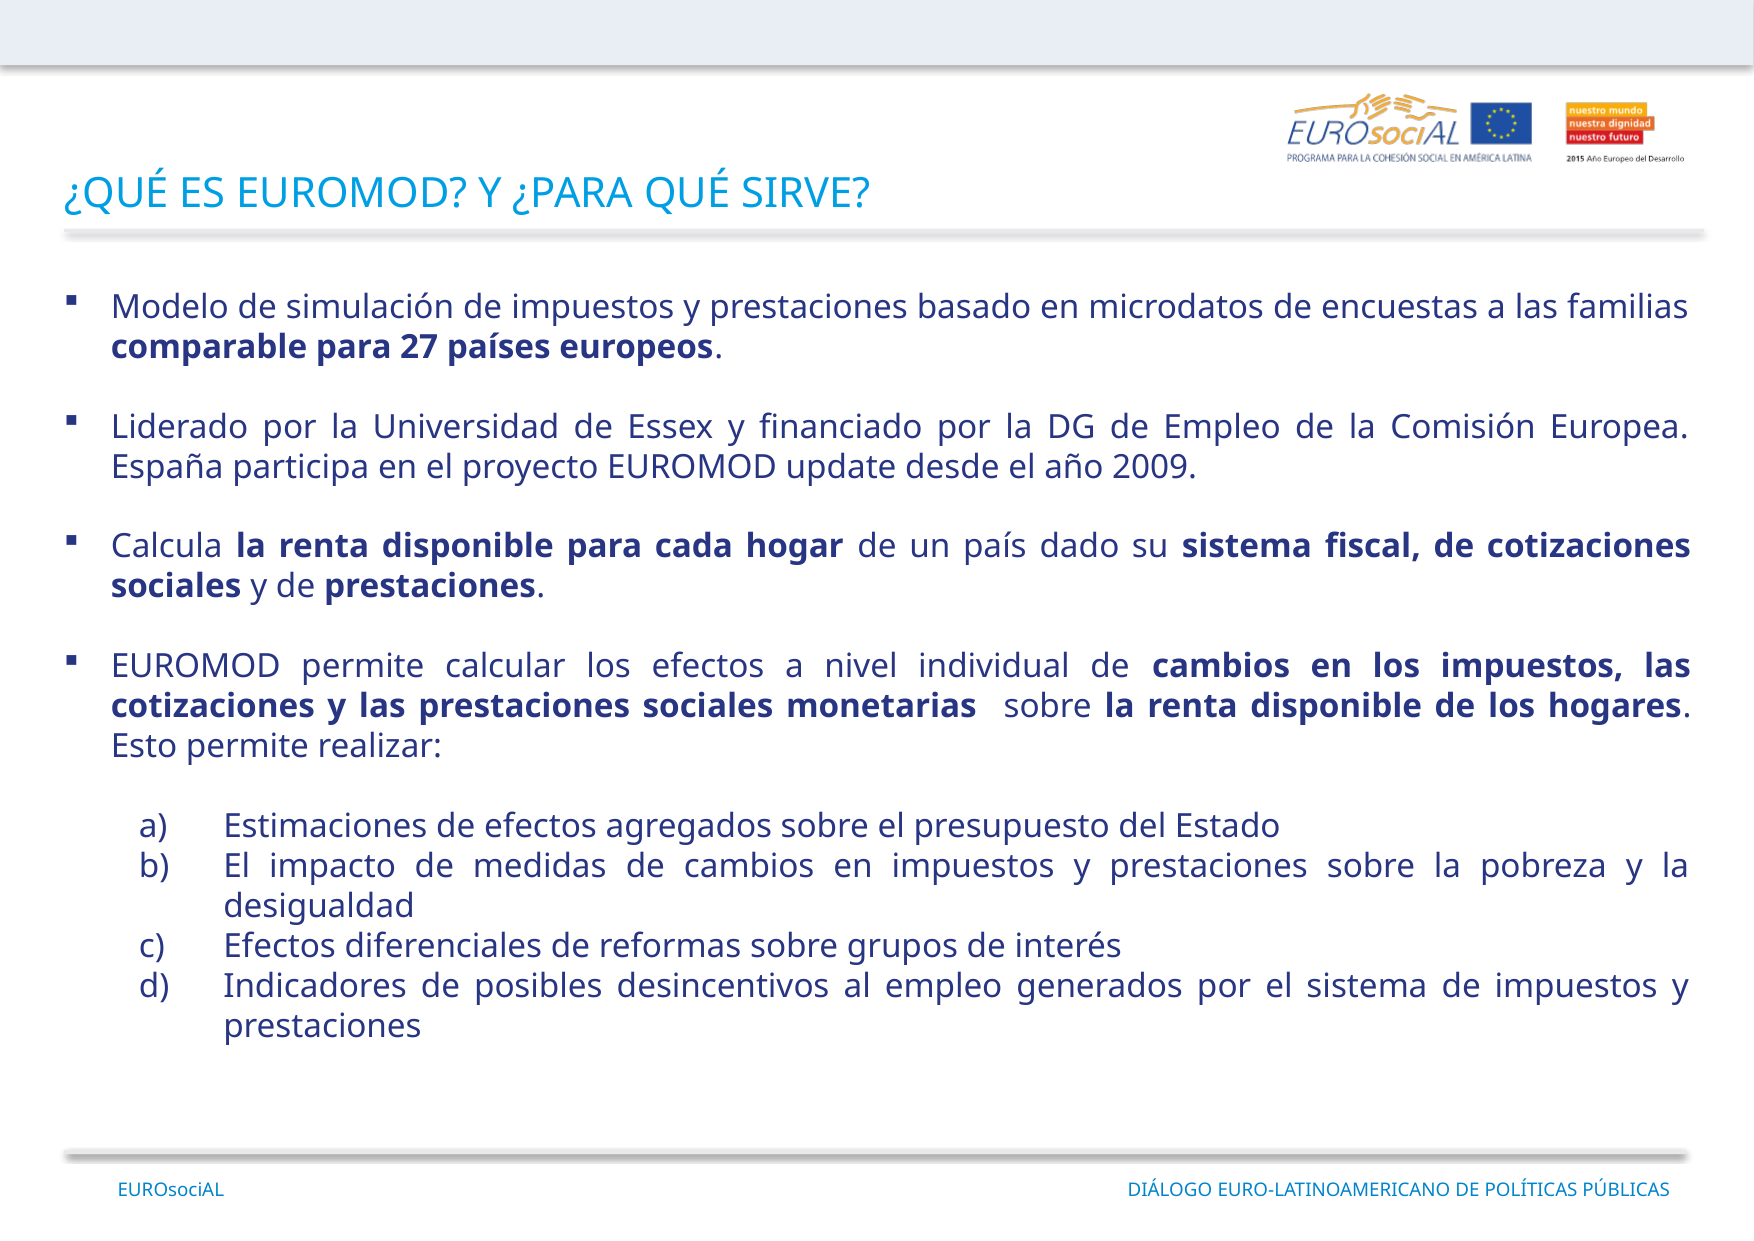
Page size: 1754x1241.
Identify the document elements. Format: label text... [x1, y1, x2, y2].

text_box ¿QUÉ ES EUROMOD? Y ¿PARA QUÉ SIRVE? [49, 158, 1628, 233]
text_box Modelo de simulación de impuestos y prestaciones basado en microdatos de encuestas a las familias comparable para 27 países europeos. Liderado por la Universidad de Essex y financiado por la DG de Empleo de la Comisión Europea. España participa en el proyecto EUROMOD update desde el año 2009. Calcula la renta disponible para cada hogar de un país dado su sistema fiscal, de cotizaciones sociales y de prestaciones. EUROMOD permite calcular los efectos a nivel individual de cambios en los impuestos, las cotizaciones y las prestaciones sociales monetarias sobre la renta disponible de los hogares. Esto permite realizar: Estimaciones de efectos agregados sobre el presupuesto del Estado El impacto de medidas de cambios en impuestos y prestaciones sobre la pobreza y la desigualdad Efectos diferenciales de reformas sobre grupos de interés Indicadores de posibles desincentivos al empleo generados por el sistema de impuestos y prestaciones [64, 265, 1692, 1140]
picture [1278, 88, 1692, 173]
